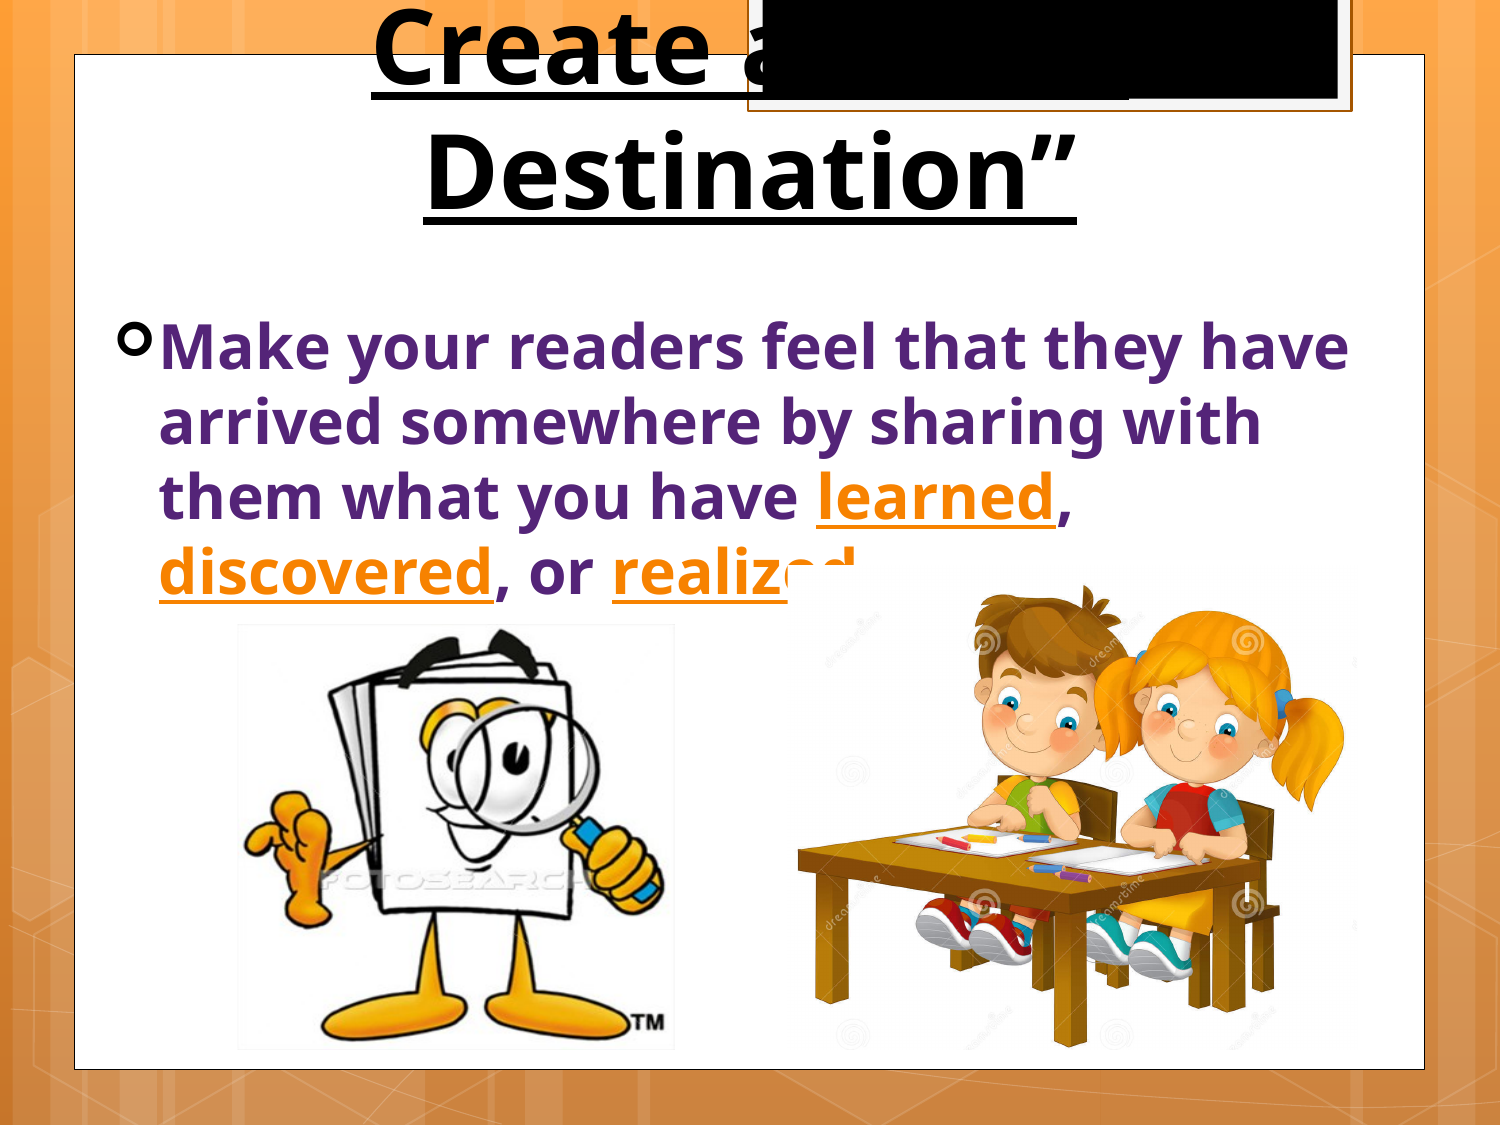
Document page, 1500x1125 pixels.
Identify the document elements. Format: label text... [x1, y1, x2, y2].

picture [237, 624, 676, 1051]
picture [787, 565, 1358, 1051]
list Make your readers feel that they have arrived somewhere by sharing with them what you have learned, discovered, or realized. [87, 299, 1425, 876]
title Create a “Final Destination” [75, 50, 1425, 238]
